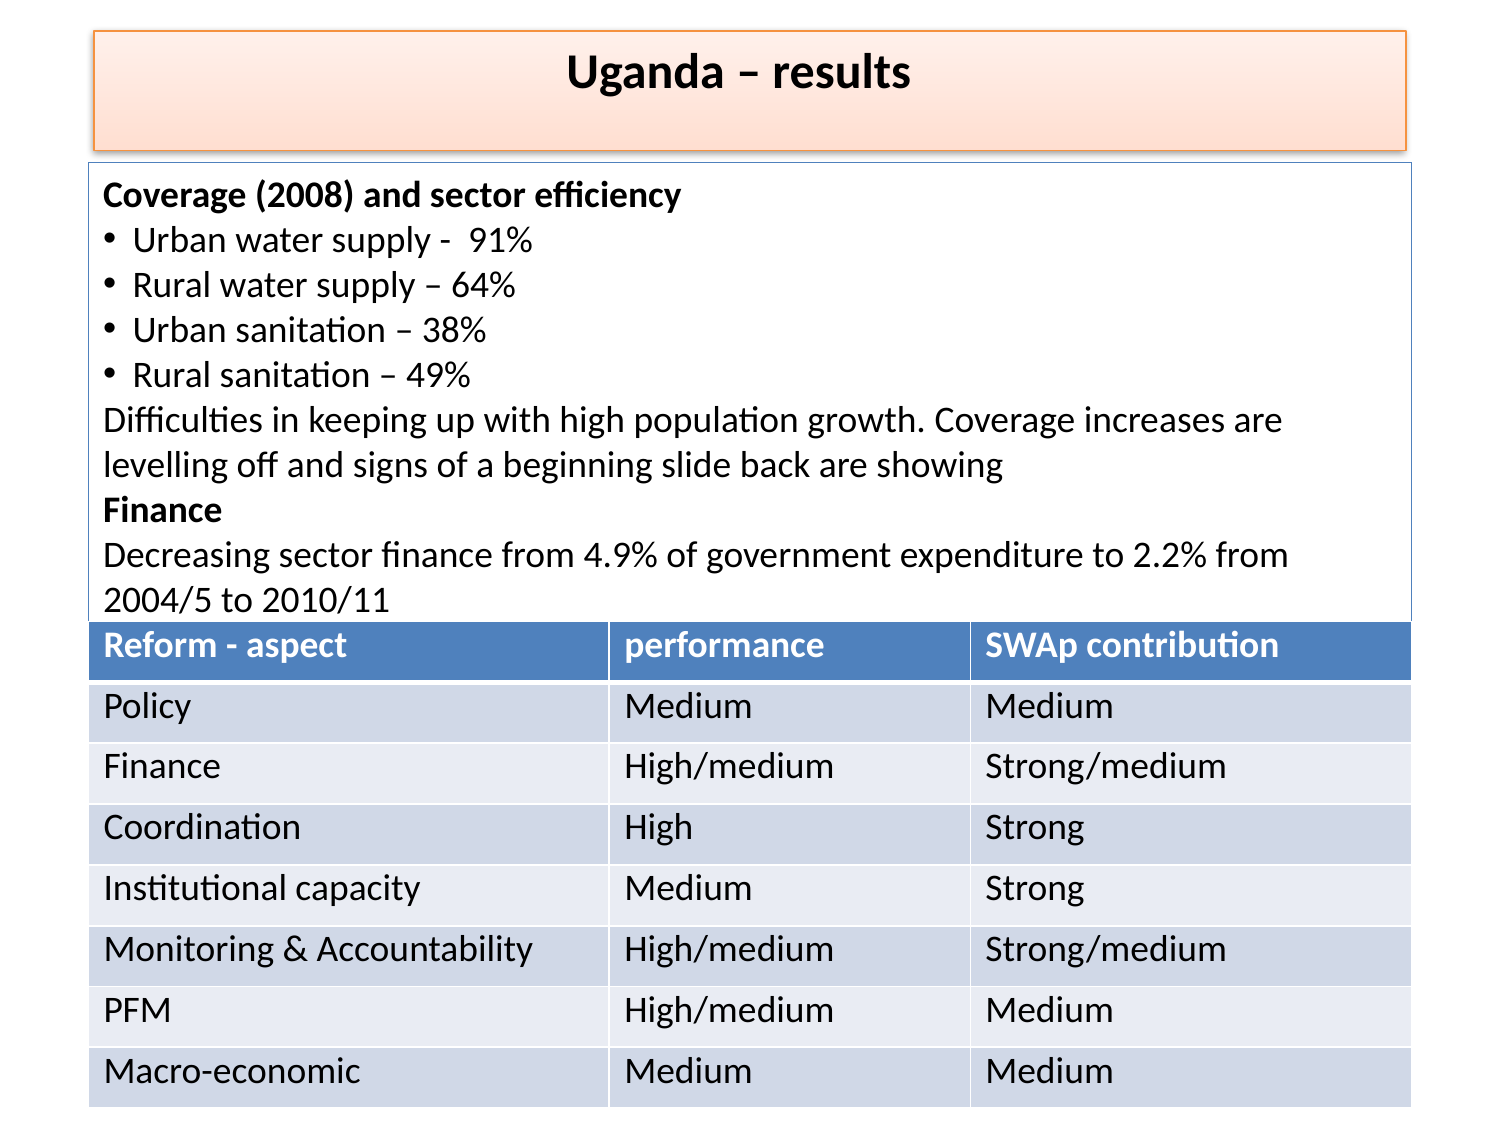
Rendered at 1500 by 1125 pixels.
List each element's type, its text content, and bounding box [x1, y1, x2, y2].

table_cell Coordination [89, 805, 608, 864]
table_header SWAp contribution [971, 622, 1411, 680]
table_cell High/medium [610, 927, 970, 986]
table_cell Medium [971, 1048, 1411, 1107]
table_header performance [610, 622, 970, 680]
table_cell Strong/medium [971, 927, 1411, 986]
table_cell Monitoring & Accountability [89, 927, 608, 986]
table_cell Macro-economic [89, 1048, 608, 1107]
table_cell Medium [971, 685, 1411, 742]
text_box Uganda – results [93, 30, 1407, 151]
table_cell Institutional capacity [89, 866, 608, 925]
table_cell Medium [610, 866, 970, 925]
table_cell PFM [89, 987, 608, 1046]
table_header Reform - aspect [89, 622, 608, 680]
table_cell Strong/medium [971, 744, 1411, 803]
table_cell Medium [610, 685, 970, 742]
table_cell Medium [610, 1048, 970, 1107]
table_cell Finance [89, 744, 608, 803]
table_cell High/medium [610, 987, 970, 1046]
table_cell Strong [971, 805, 1411, 864]
table_cell Policy [89, 685, 608, 742]
table_cell Medium [971, 987, 1411, 1046]
table_cell Strong [971, 866, 1411, 925]
table_cell High/medium [610, 744, 970, 803]
text_box Coverage (2008) and sector efficiency Urban water supply - 91% Rural water supply – 64% Urban sanitation – 38% Rural sanitation – 49% Difficulties in keeping up with high population growth. Coverage increases are levelling off and signs of a beginning slide back are showing Finance Decreasing sector finance from 4.9% of government expenditure to 2.2% from 2004/5 to 2010/11 [88, 162, 1412, 621]
slide_number 3 [1074, 1042, 1425, 1103]
table_cell High [610, 805, 970, 864]
